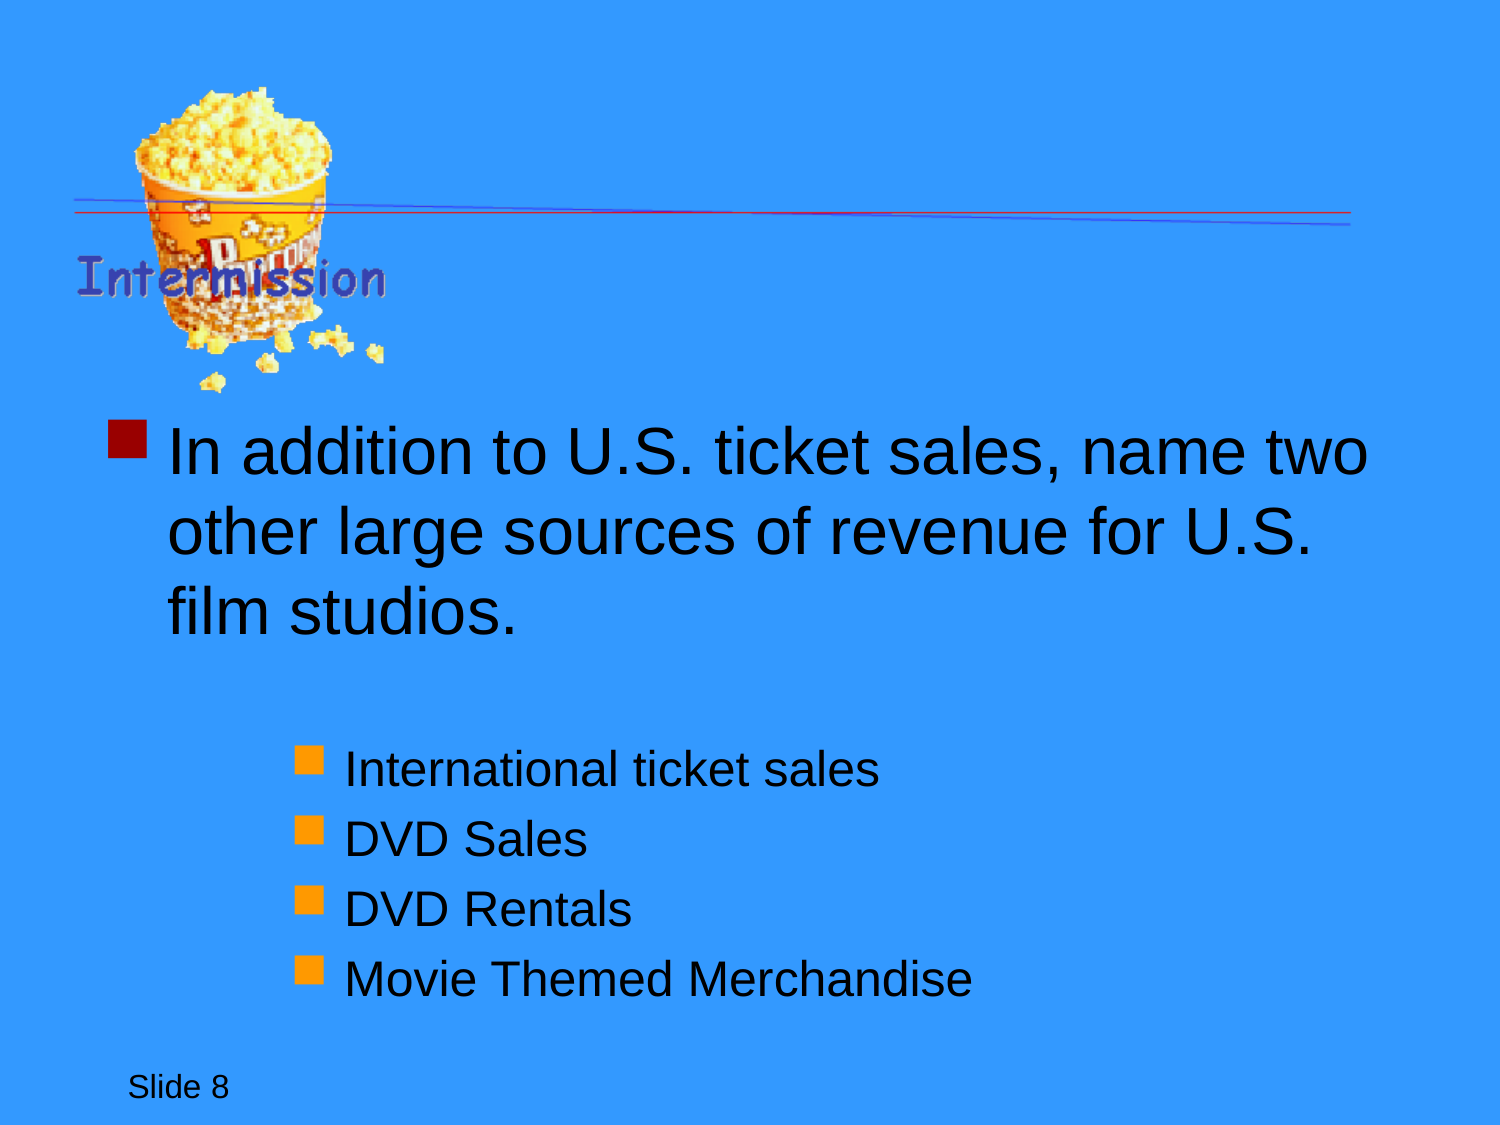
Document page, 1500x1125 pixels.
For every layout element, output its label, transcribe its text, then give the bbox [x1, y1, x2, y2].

picture [62, 74, 1352, 451]
list In addition to U.S. ticket sales, name two other large sources of revenue for U.S. film studios. International ticket sales DVD Sales DVD Rentals Movie Themed Merchandise [87, 399, 1400, 975]
slide_number Slide 8 [112, 1037, 425, 1113]
